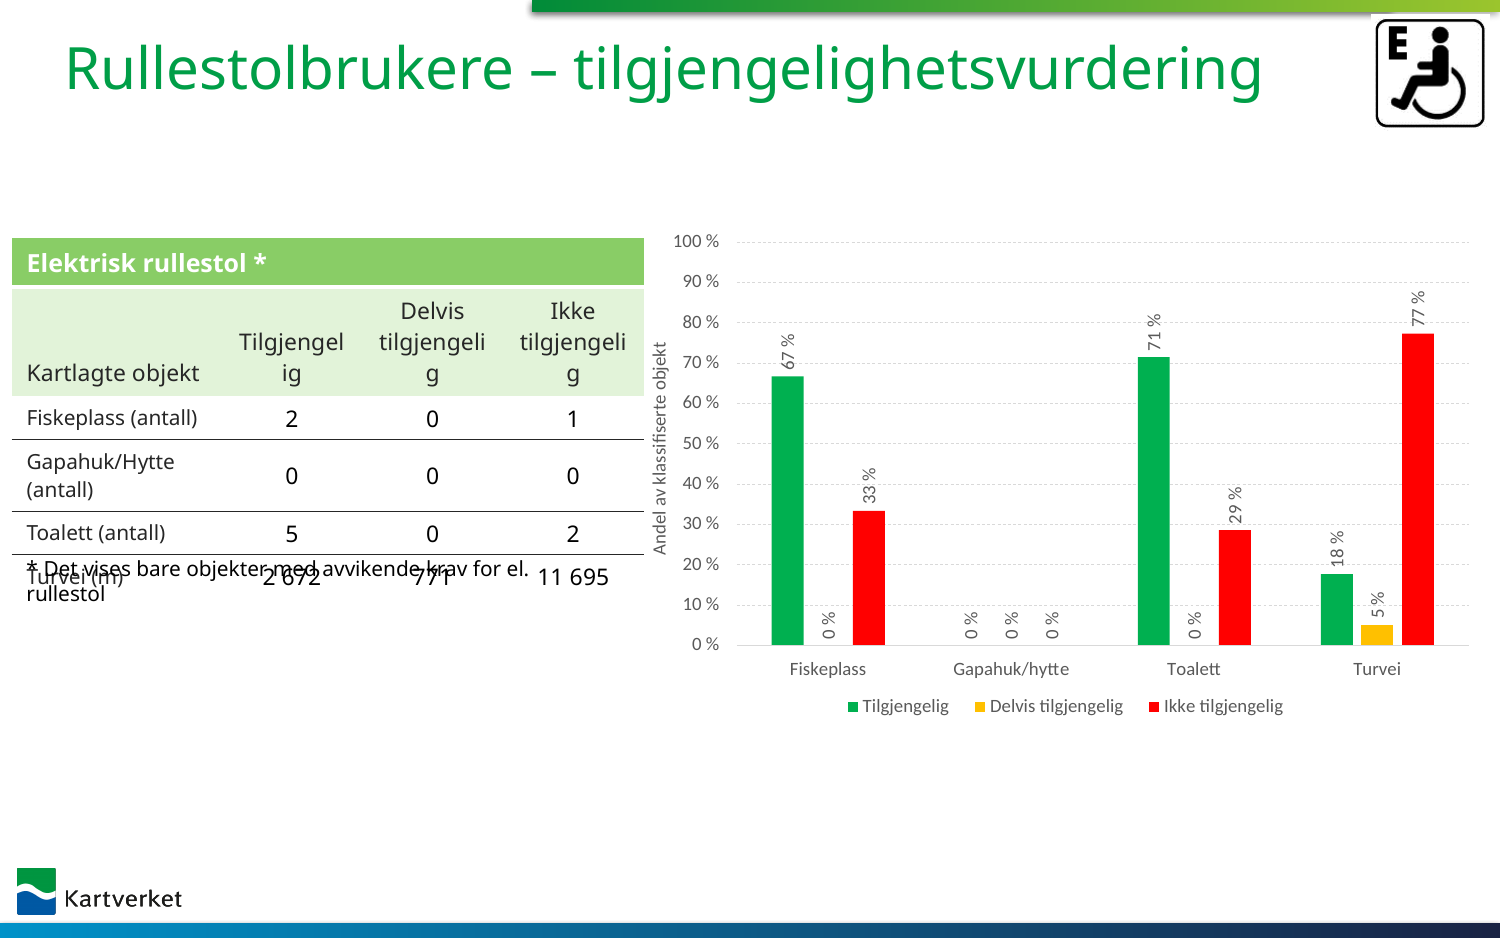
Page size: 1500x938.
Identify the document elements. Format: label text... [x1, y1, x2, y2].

picture [643, 218, 1481, 728]
table_cell 2 [222, 396, 362, 439]
table_cell 2 [503, 512, 638, 554]
table_cell Fiskeplass (antall) [12, 396, 222, 439]
table_cell 0 [362, 440, 503, 511]
text_box Rullestolbrukere – tilgjengelighetsvurdering [49, 12, 1372, 109]
text_box * Det vises bare objekter med avvikende krav for el. rullestol [11, 548, 597, 613]
table_cell Kartlagte objekt [12, 289, 222, 396]
table_cell 0 [222, 440, 362, 511]
table_cell 5 [222, 512, 362, 548]
table_cell Toalett (antall) [12, 512, 222, 548]
table_cell 0 [503, 440, 638, 511]
table_cell 0 [362, 396, 503, 439]
table_cell Delvis tilgjengelig [362, 289, 503, 396]
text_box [1371, 13, 1491, 133]
table_cell Ikke tilgjengelig [503, 289, 638, 396]
table_cell 0 [362, 512, 503, 548]
table_cell Gapahuk/Hytte (antall) [12, 440, 222, 511]
table_cell 11 695 [597, 555, 638, 598]
table_header Elektrisk rullestol * [12, 238, 638, 285]
table_cell 1 [503, 396, 638, 439]
table_cell Tilgjengelig [222, 289, 362, 396]
